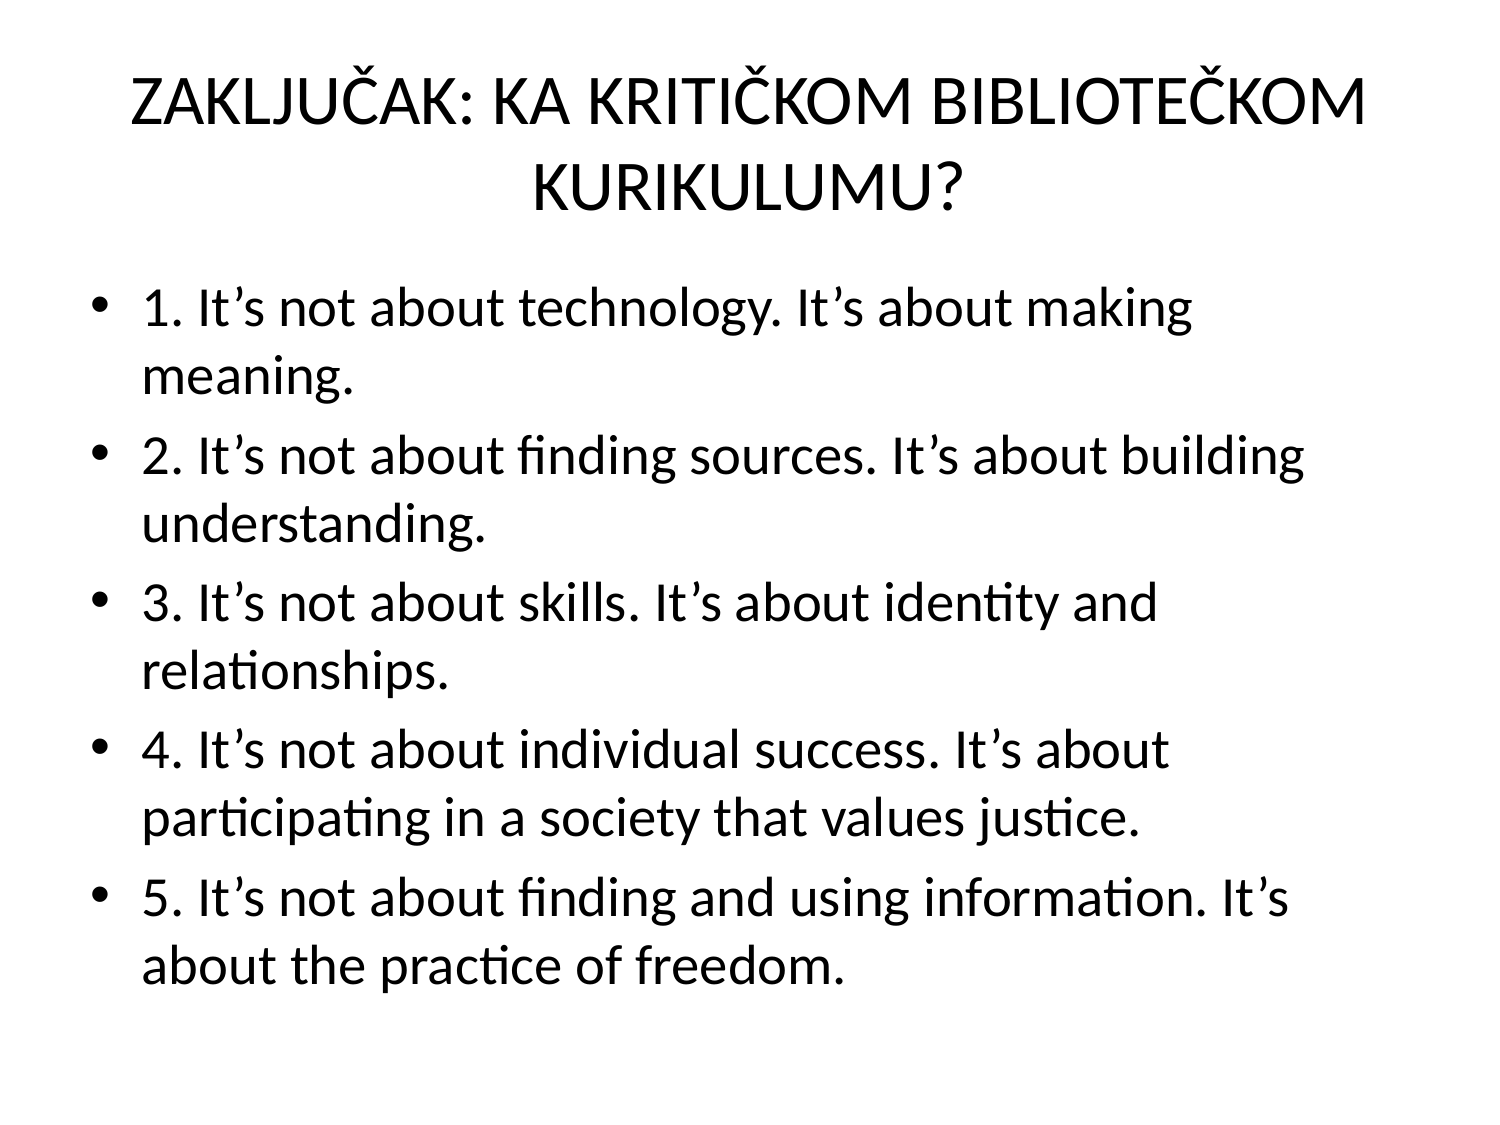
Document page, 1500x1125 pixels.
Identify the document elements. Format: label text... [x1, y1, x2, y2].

title ZAKLJUČAK: KA KRITIČKOM BIBLIOTEČKOM KURIKULUMU? [75, 45, 1425, 233]
list 1. It’s not about technology. It’s about making meaning. 2. It’s not about finding sources. It’s about building understanding. 3. It’s not about skills. It’s about identity and relationships. 4. It’s not about individual success. It’s about participating in a society that values justice. 5. It’s not about finding and using information. It’s about the practice of freedom. [75, 262, 1425, 1005]
